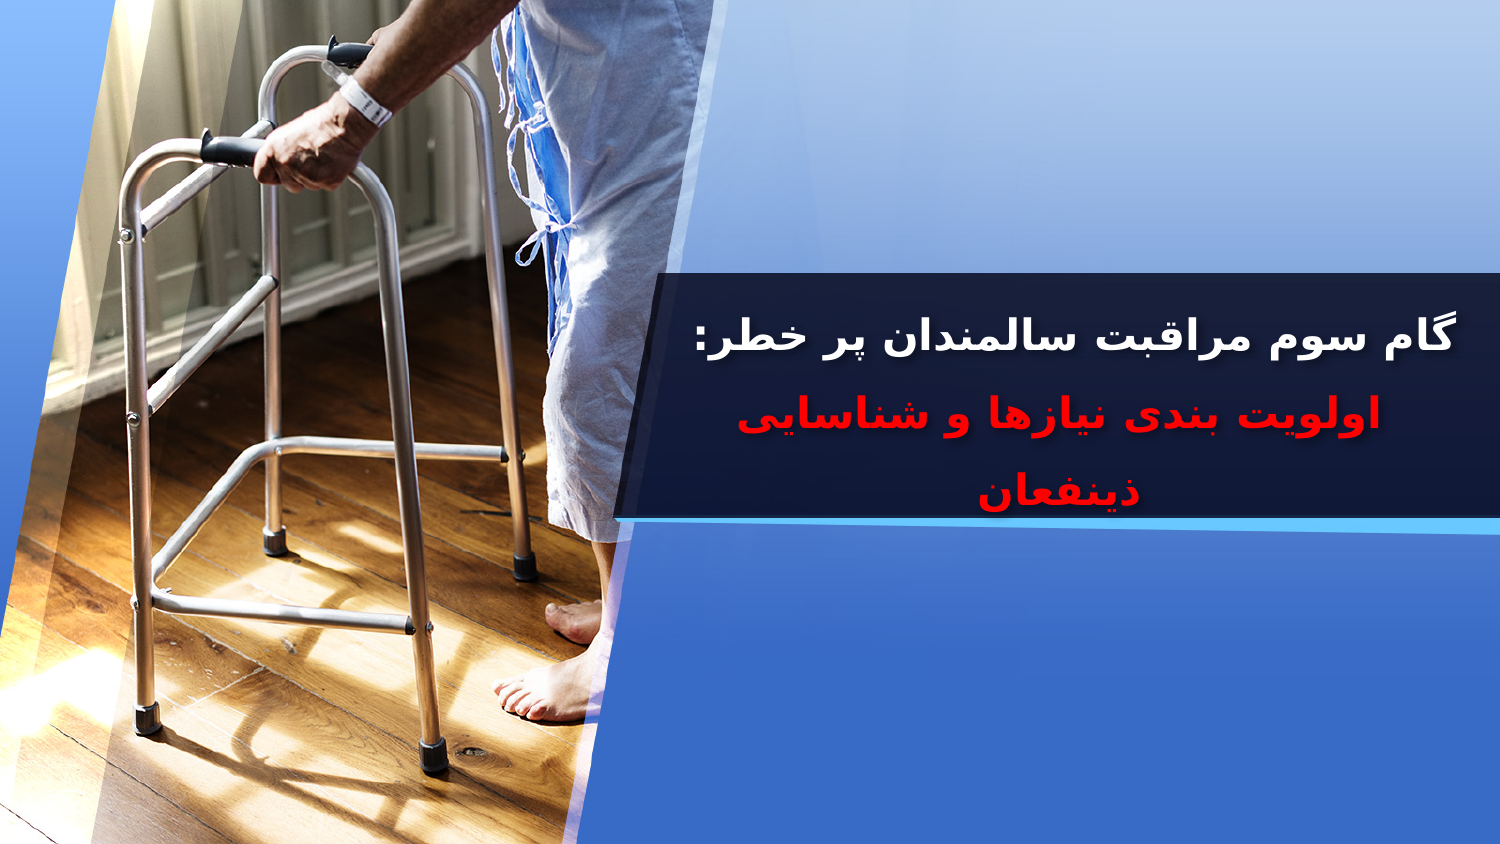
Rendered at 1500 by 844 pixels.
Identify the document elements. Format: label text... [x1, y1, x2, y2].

title گام سوم مراقبت سالمندان پر خطر: اولویت بندی نیازها و شناسایی ذینفعان [643, 272, 1477, 524]
picture [0, 0, 1500, 844]
